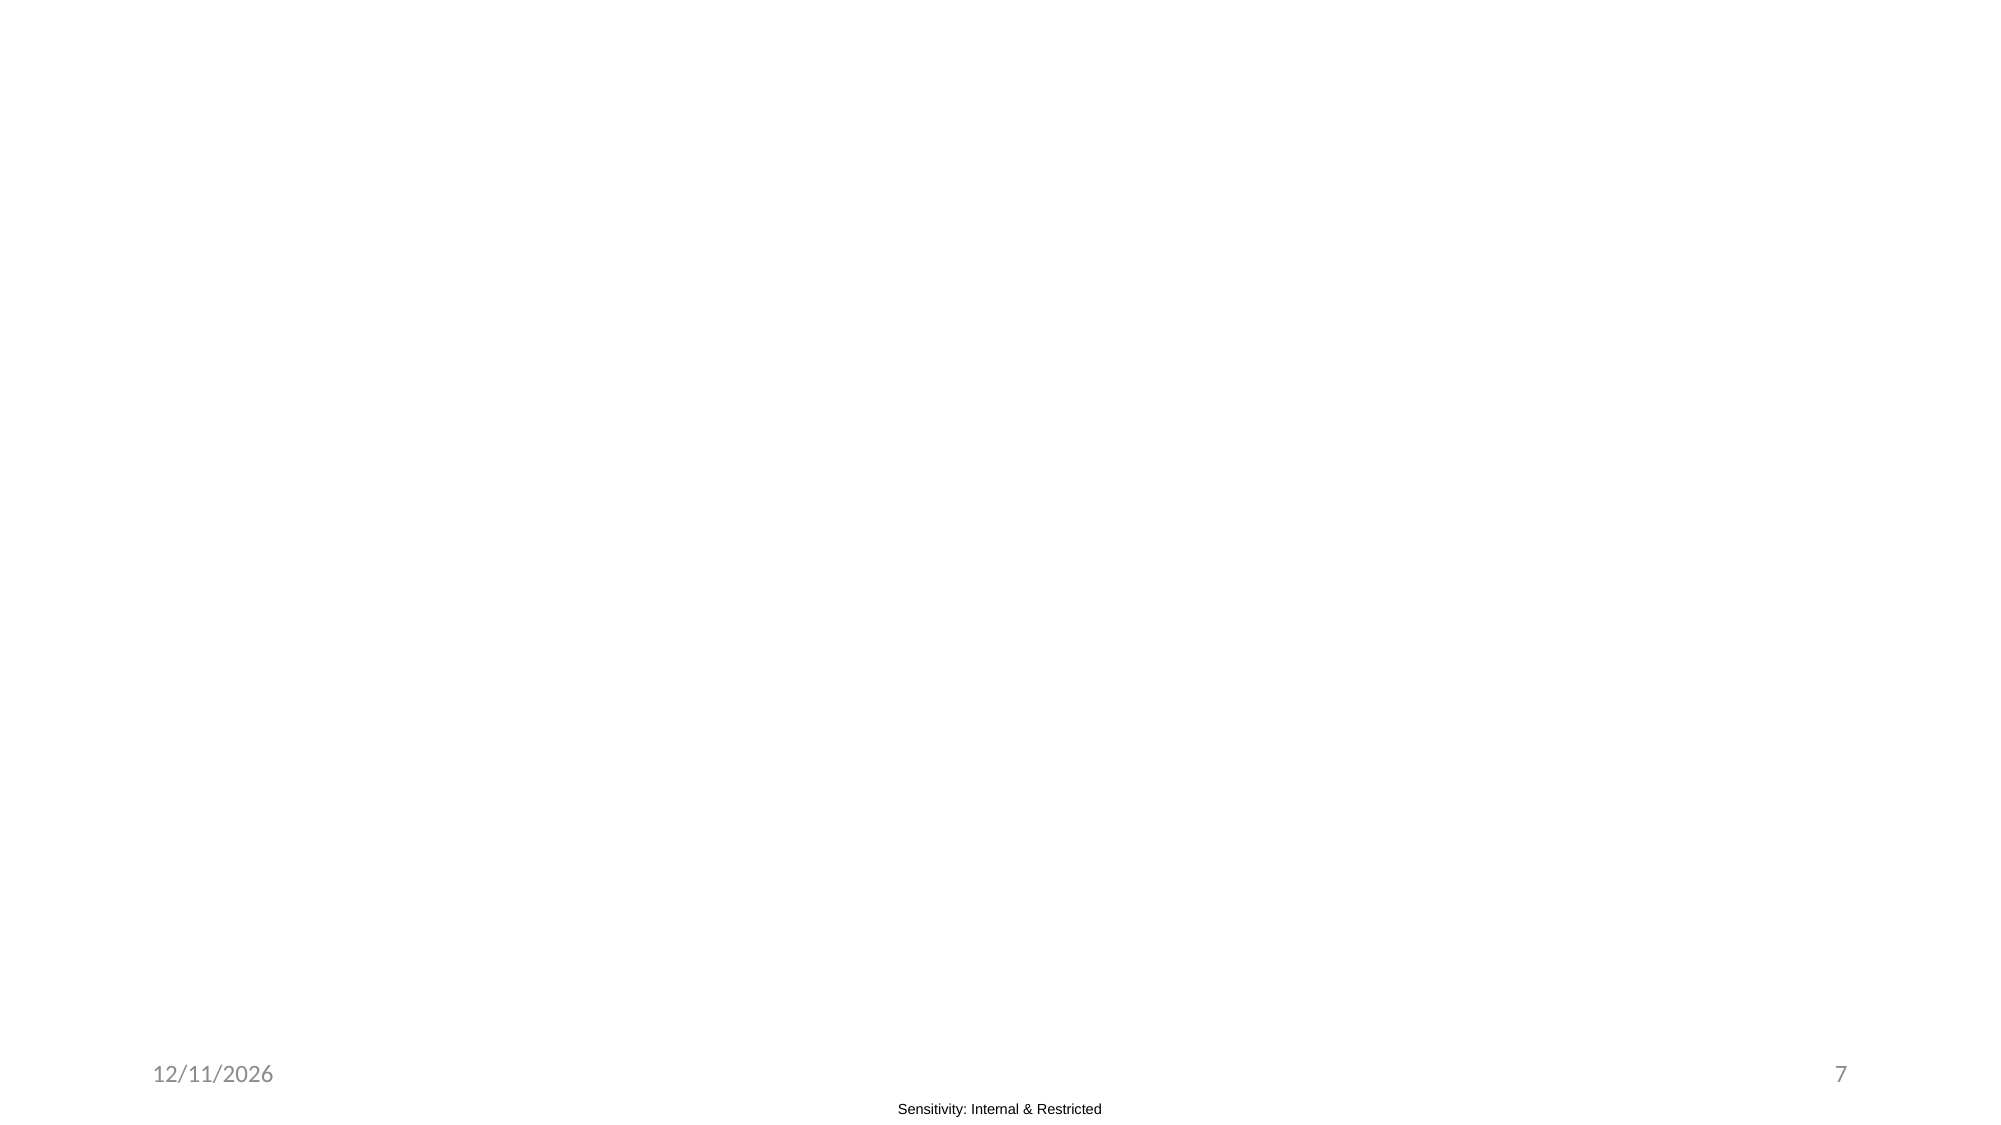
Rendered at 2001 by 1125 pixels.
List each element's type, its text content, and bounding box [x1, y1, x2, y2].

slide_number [137, 1042, 588, 1103]
slide_number 7 [1412, 1042, 1863, 1103]
